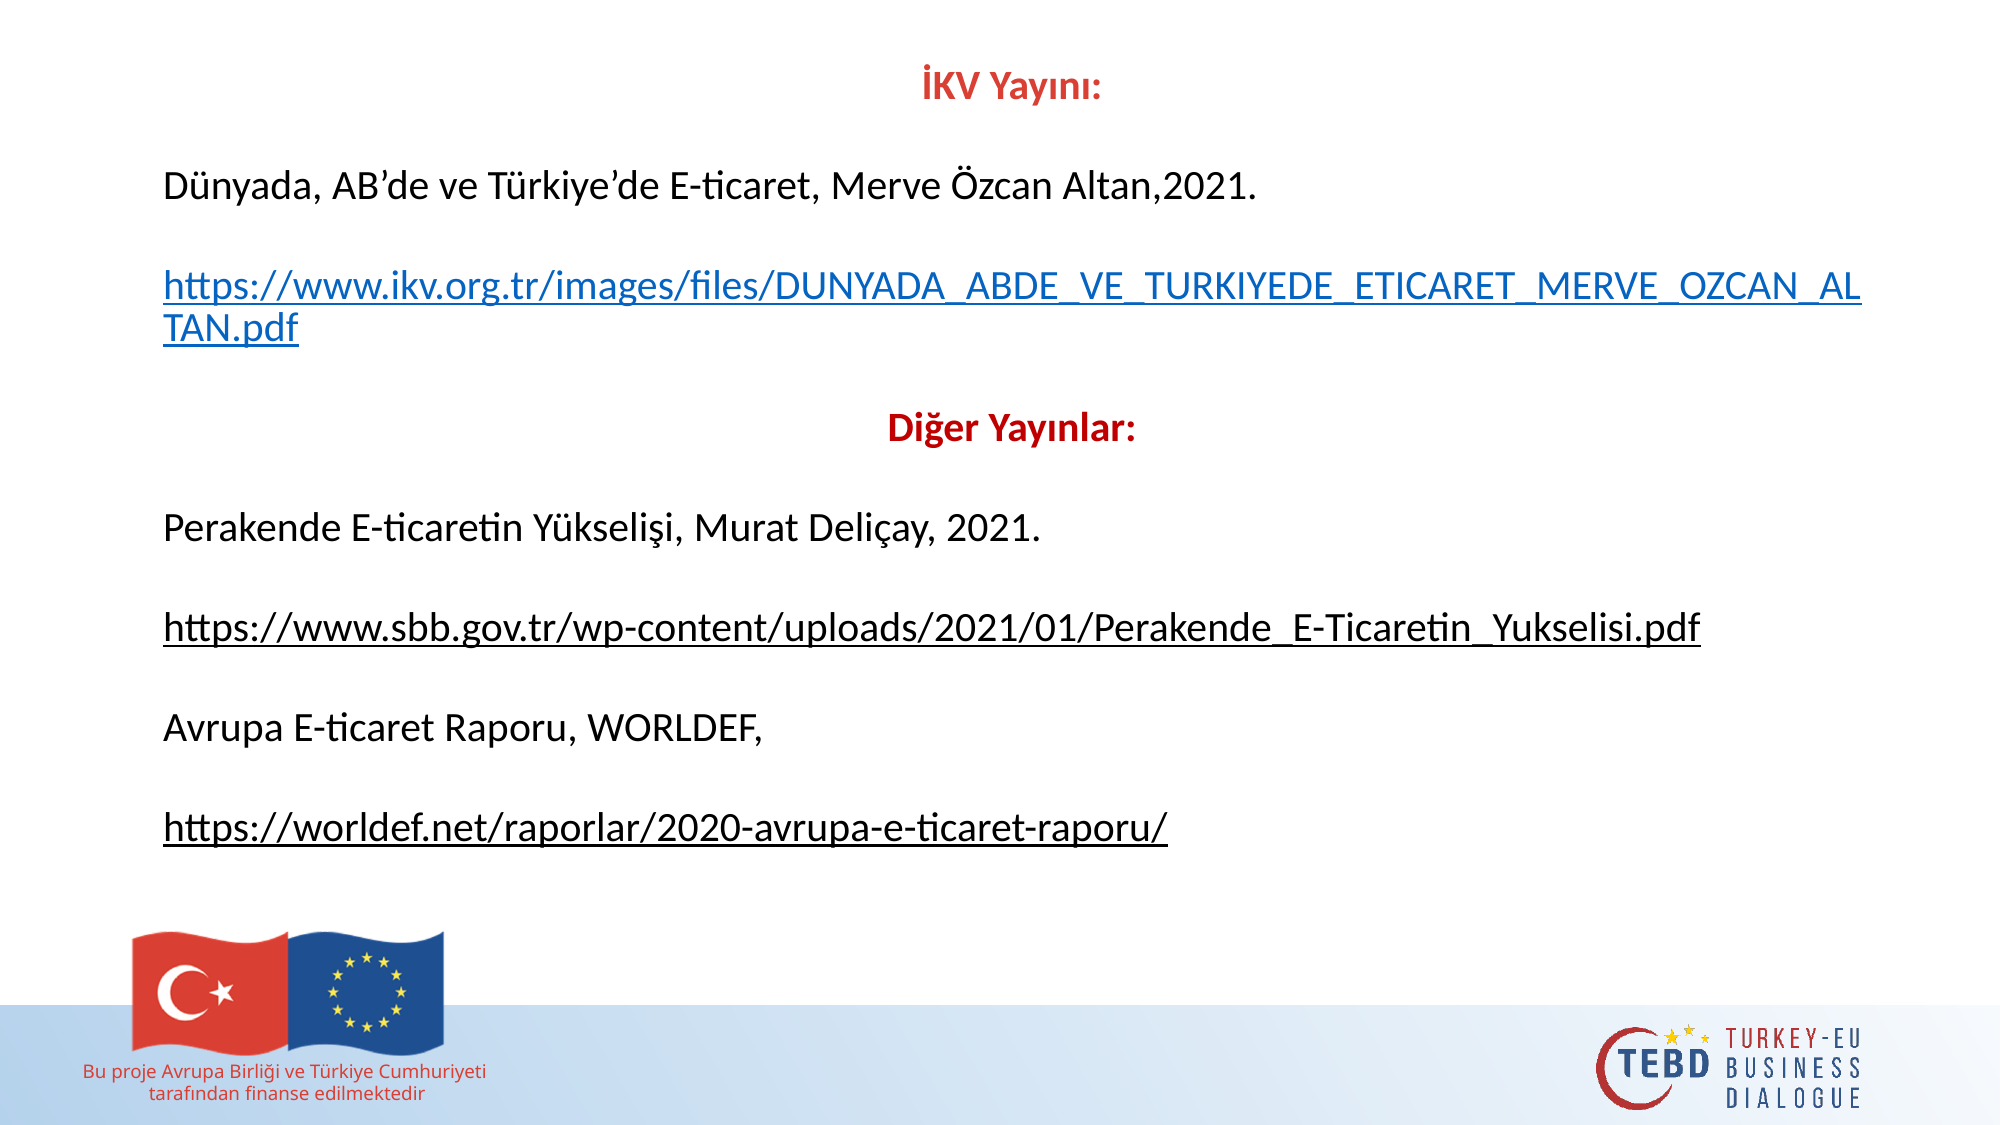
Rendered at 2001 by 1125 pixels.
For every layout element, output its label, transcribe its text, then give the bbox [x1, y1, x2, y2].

picture [1596, 1024, 1859, 1110]
picture [123, 923, 450, 1062]
text_box İKV Yayını: Dünyada, AB’de ve Türkiye’de E-ticaret, Merve Özcan Altan,2021. https://www.ikv.org.tr/images/files/DUNYADA_ABDE_VE_TURKIYEDE_ETICARET_MERVE_OZCAN_ALTAN.pdf Diğer Yayınlar: Perakende E-ticaretin Yükselişi, Murat Deliçay, 2021. https://www.sbb.gov.tr/wp-content/uploads/2021/01/Perakende_E-Ticaretin_Yukselisi.pdf Avrupa E-ticaret Raporu, WORLDEF, https://worldef.net/raporlar/2020-avrupa-e-ticaret-raporu/ [148, 50, 1877, 861]
text_box [0, 1004, 2000, 1125]
text_box Bu proje Avrupa Birliği ve Türkiye Cumhuriyeti tarafından finanse edilmektedir [0, 1052, 618, 1112]
